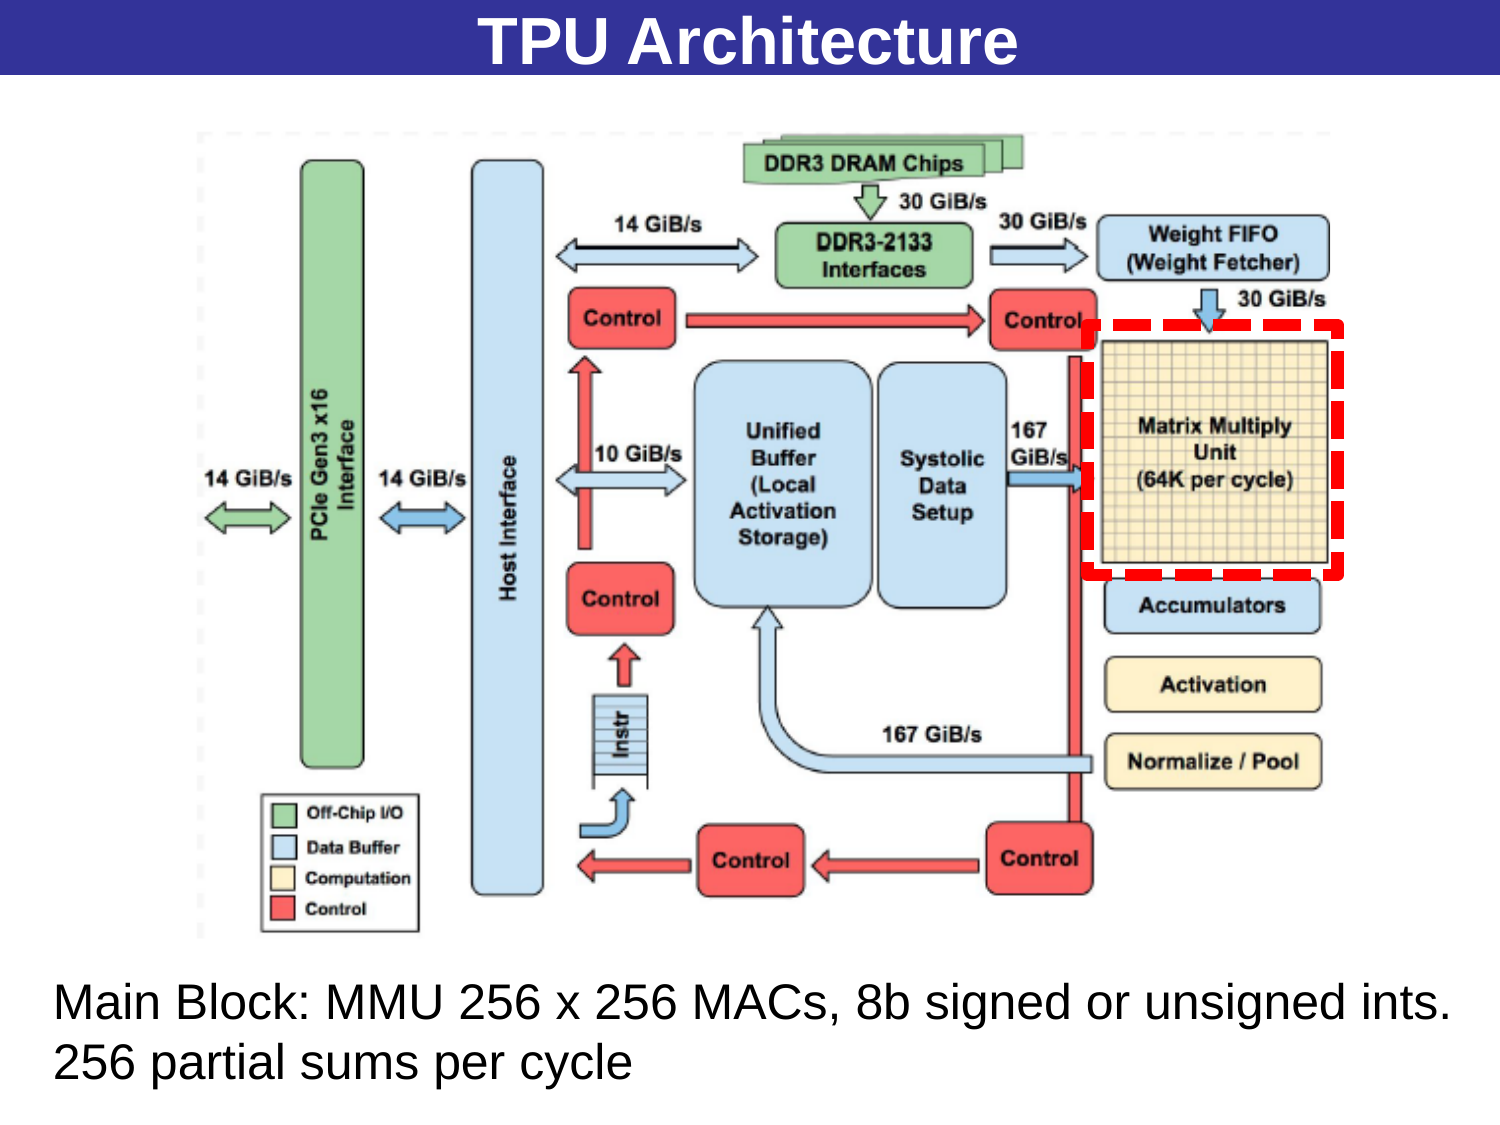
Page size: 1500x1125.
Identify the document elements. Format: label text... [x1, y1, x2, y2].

title TPU Architecture [0, 0, 1500, 75]
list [162, 99, 1331, 988]
text_box Main Block: MMU 256 x 256 MACs, 8b signed or unsigned ints. 256 partial sums per cycle [38, 962, 1469, 1098]
